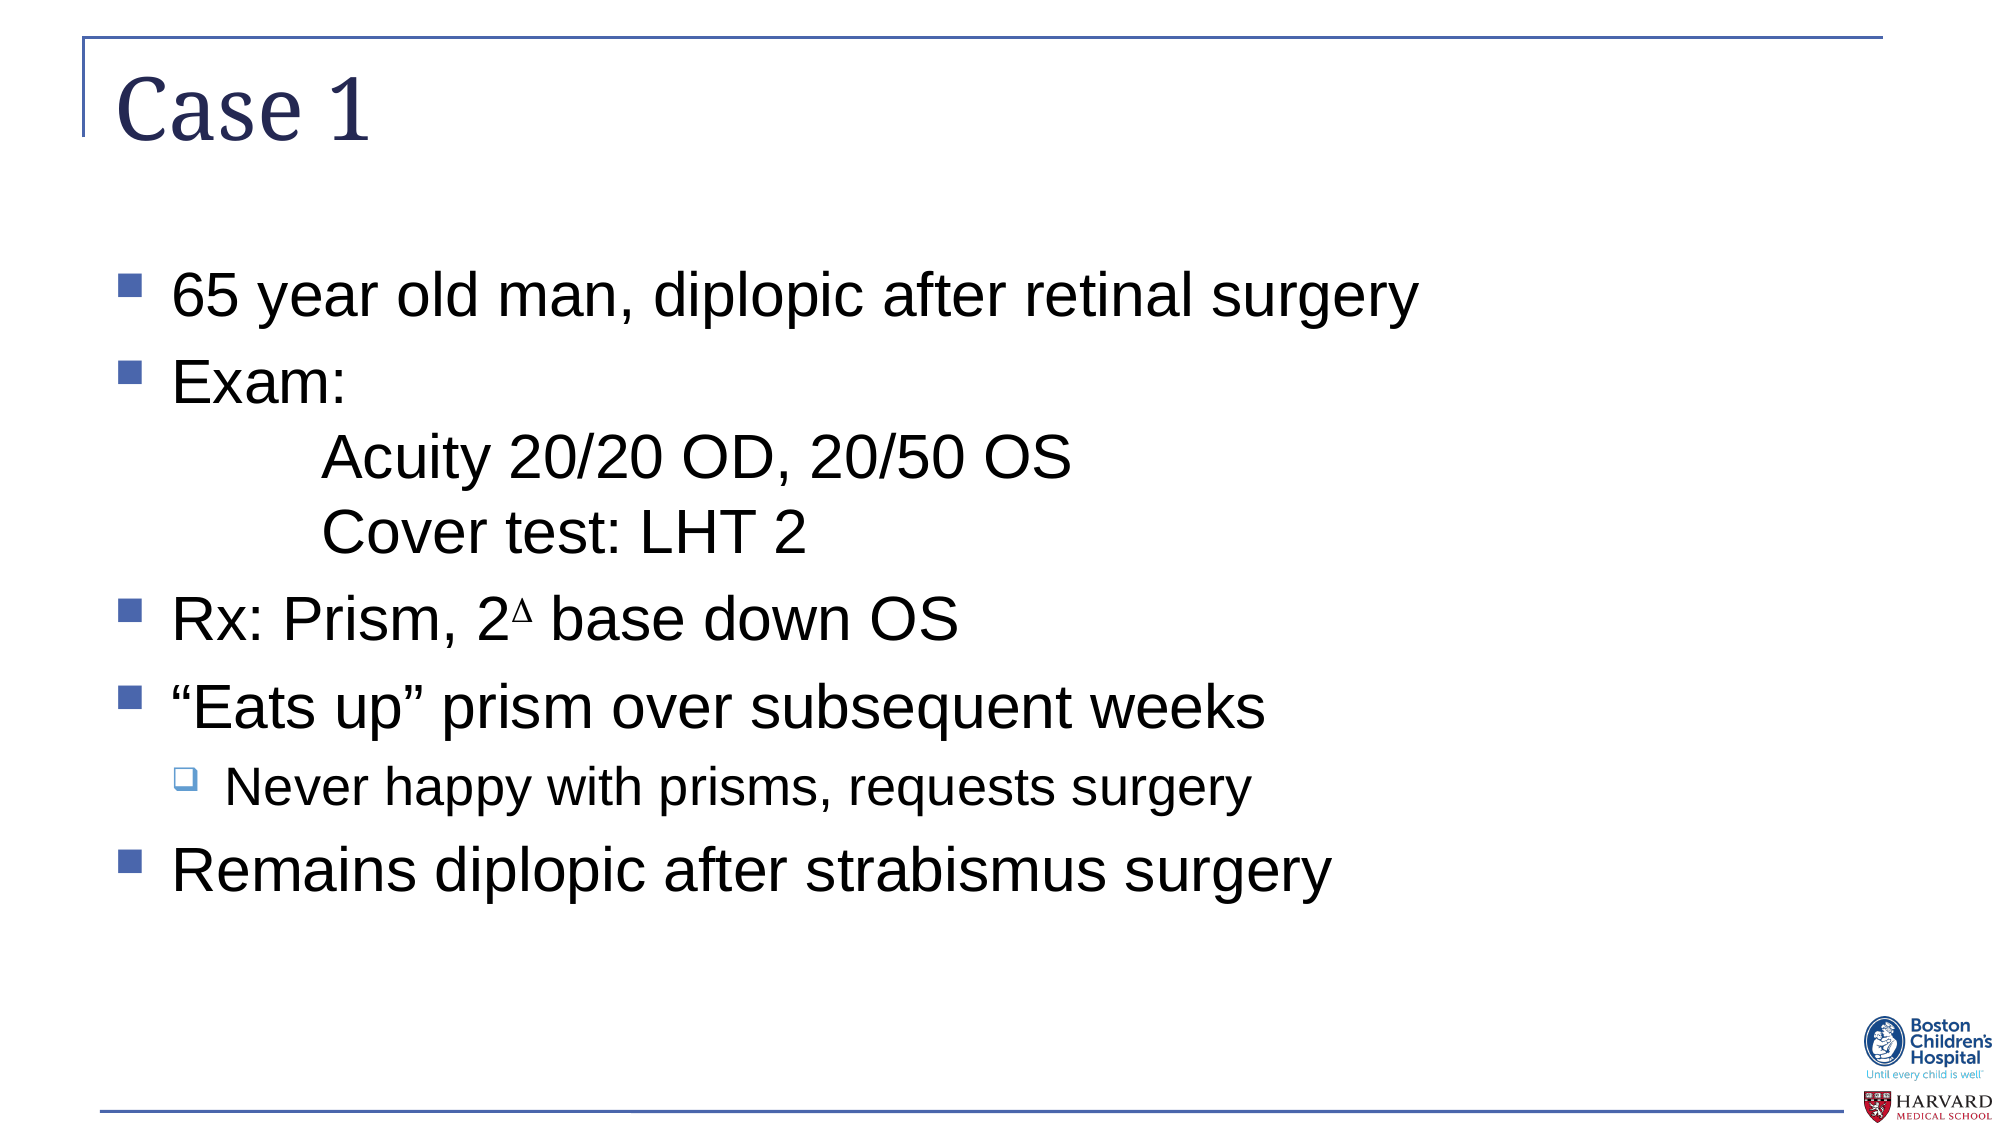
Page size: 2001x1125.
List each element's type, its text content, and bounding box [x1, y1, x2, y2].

picture [1864, 1016, 1992, 1123]
list 65 year old man, diplopic after retinal surgery Exam: Acuity 20/20 OD, 20/50 OS Cover test: LHT 2 Rx: Prism, 2 base down OS “Eats up” prism over subsequent weeks Never happy with prisms, requests surgery Remains diplopic after strabismus surgery [99, 245, 1901, 1041]
title Case 1 [99, 45, 1901, 233]
